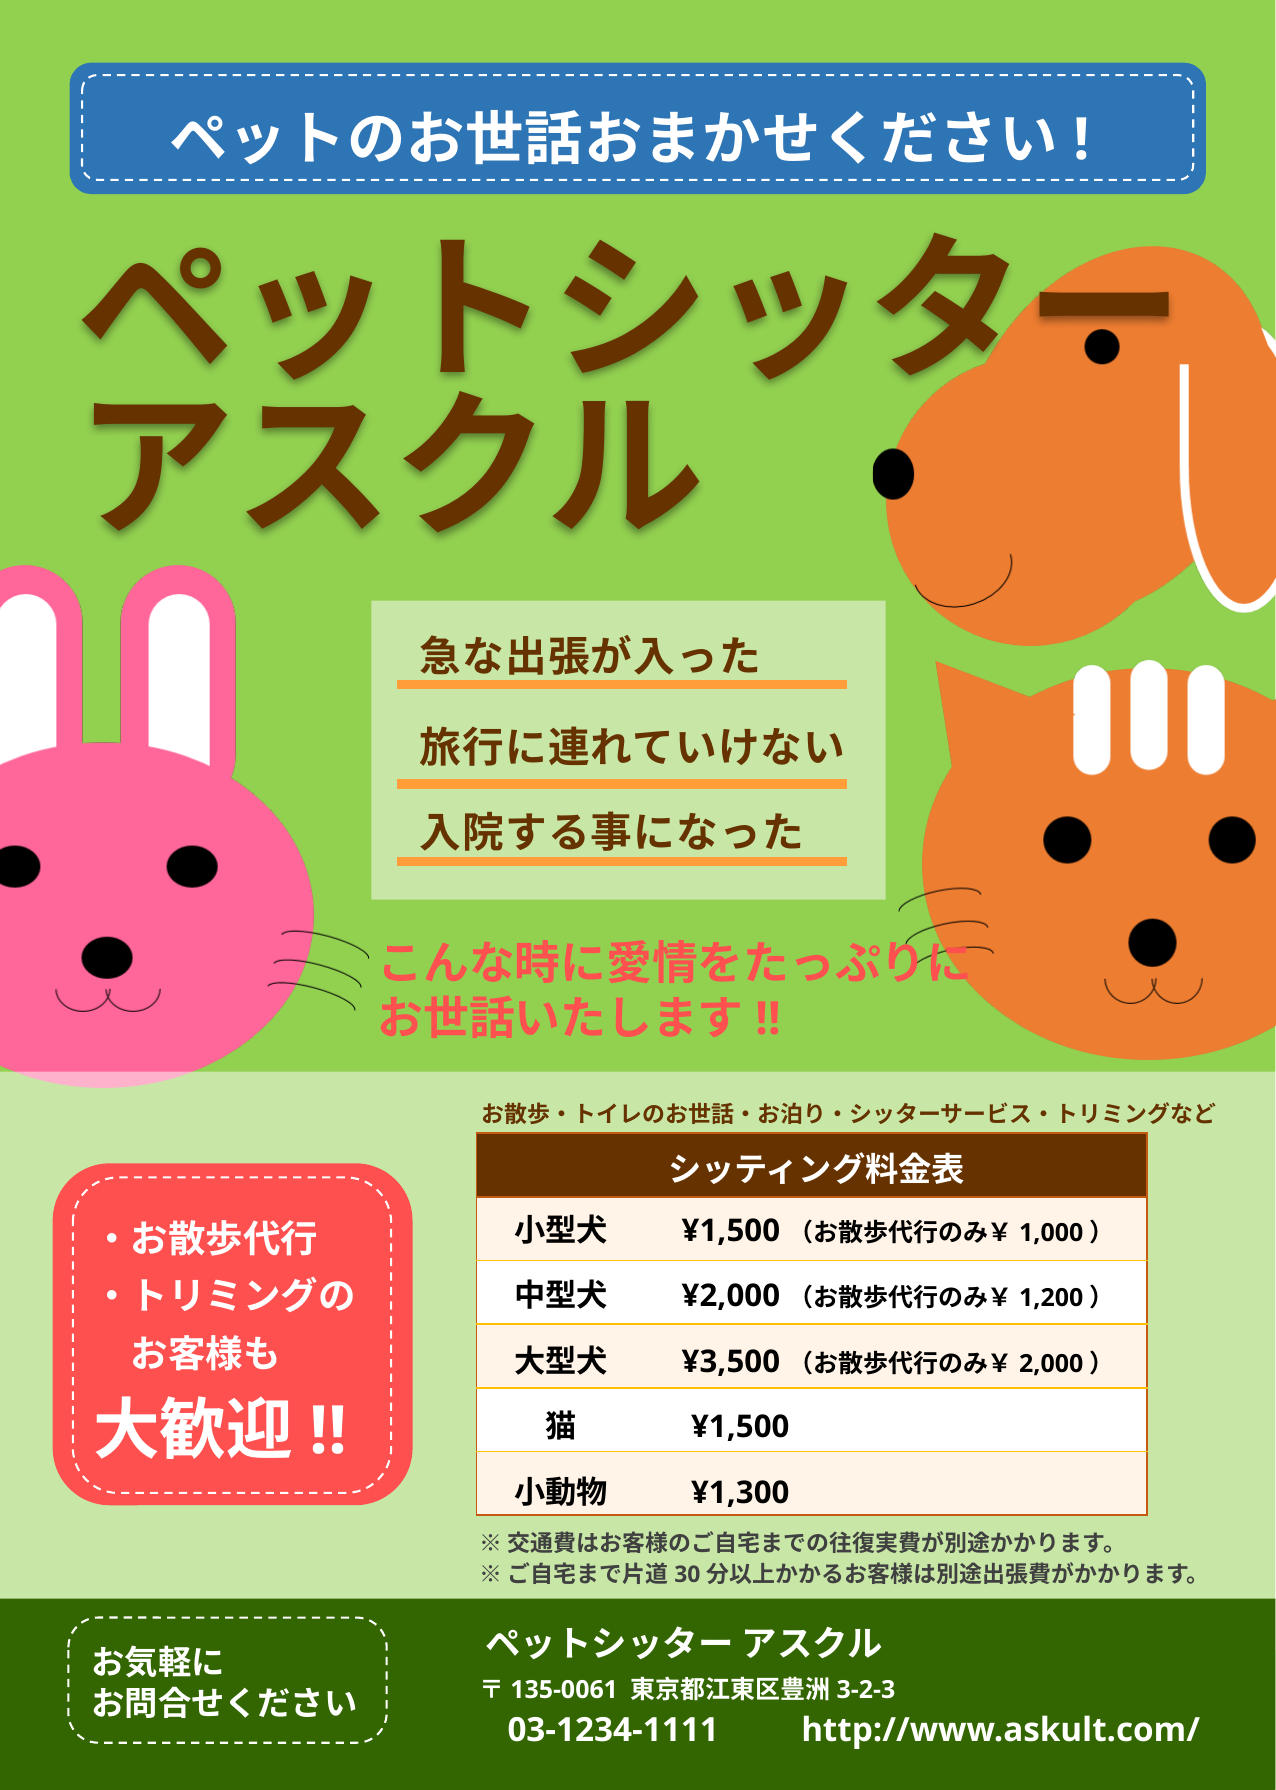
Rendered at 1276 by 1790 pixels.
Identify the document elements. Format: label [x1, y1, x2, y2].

text_box [52, 1163, 413, 1506]
text_box [69, 62, 1206, 195]
text_box [405, 621, 891, 865]
text_box [498, 1140, 1260, 1518]
text_box [68, 1617, 387, 1743]
text_box [61, 199, 1276, 564]
text_box [0, 0, 1276, 1790]
text_box [464, 1666, 1239, 1757]
text_box [397, 684, 847, 862]
